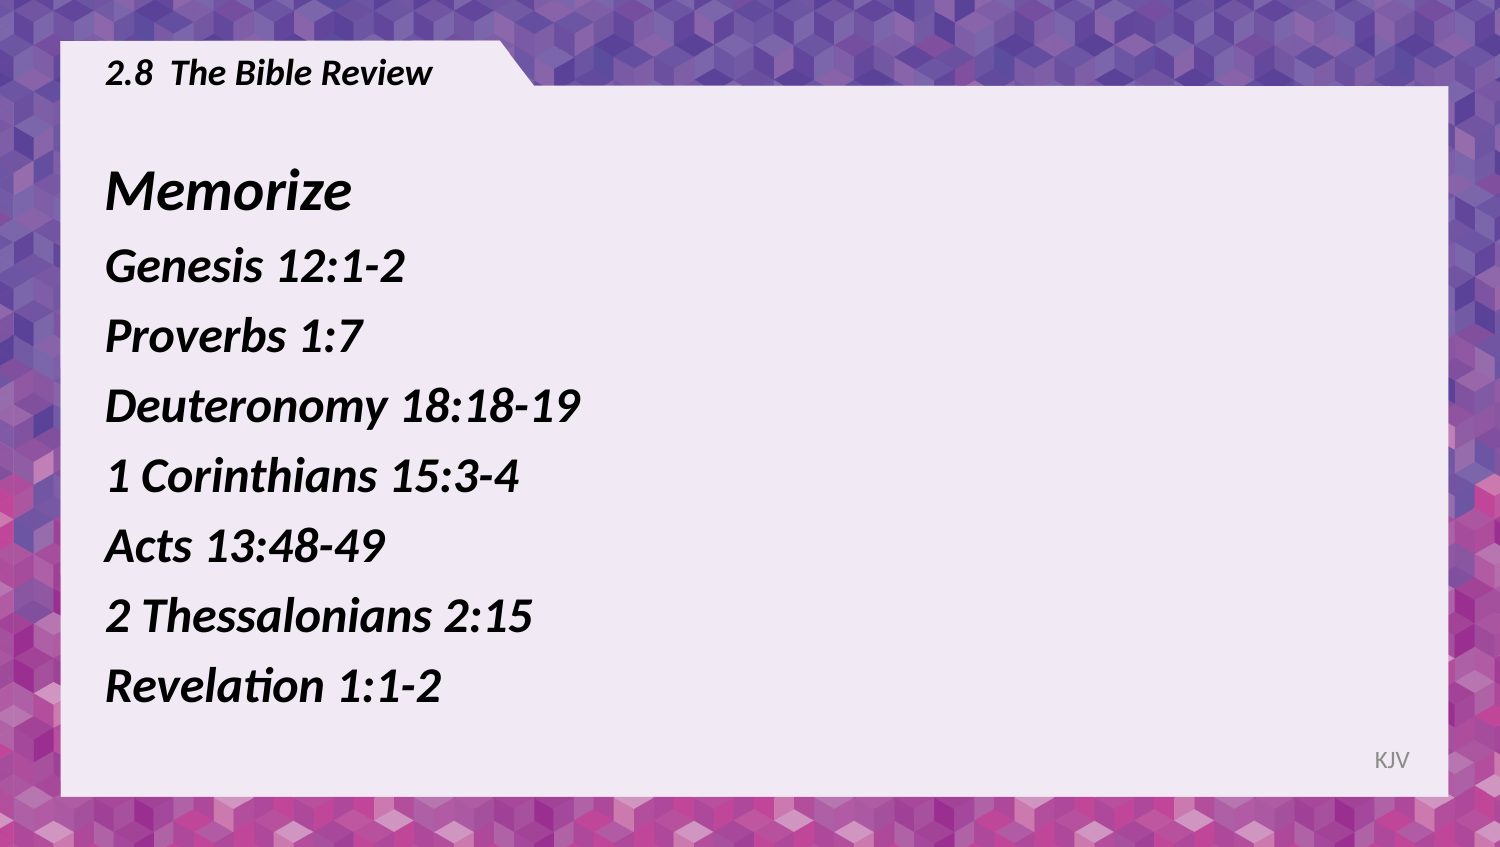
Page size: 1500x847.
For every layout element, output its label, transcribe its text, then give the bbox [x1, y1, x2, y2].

picture [0, 0, 1500, 847]
footer KJV [950, 736, 1425, 782]
title 2.8 The Bible Review [89, 33, 1420, 108]
list Memorize Genesis 12:1-2 Proverbs 1:7 Deuteronomy 18:18-19 1 Corinthians 15:3-4 Acts 13:48-49 2 Thessalonians 2:15 Revelation 1:1-2 [89, 141, 1403, 722]
